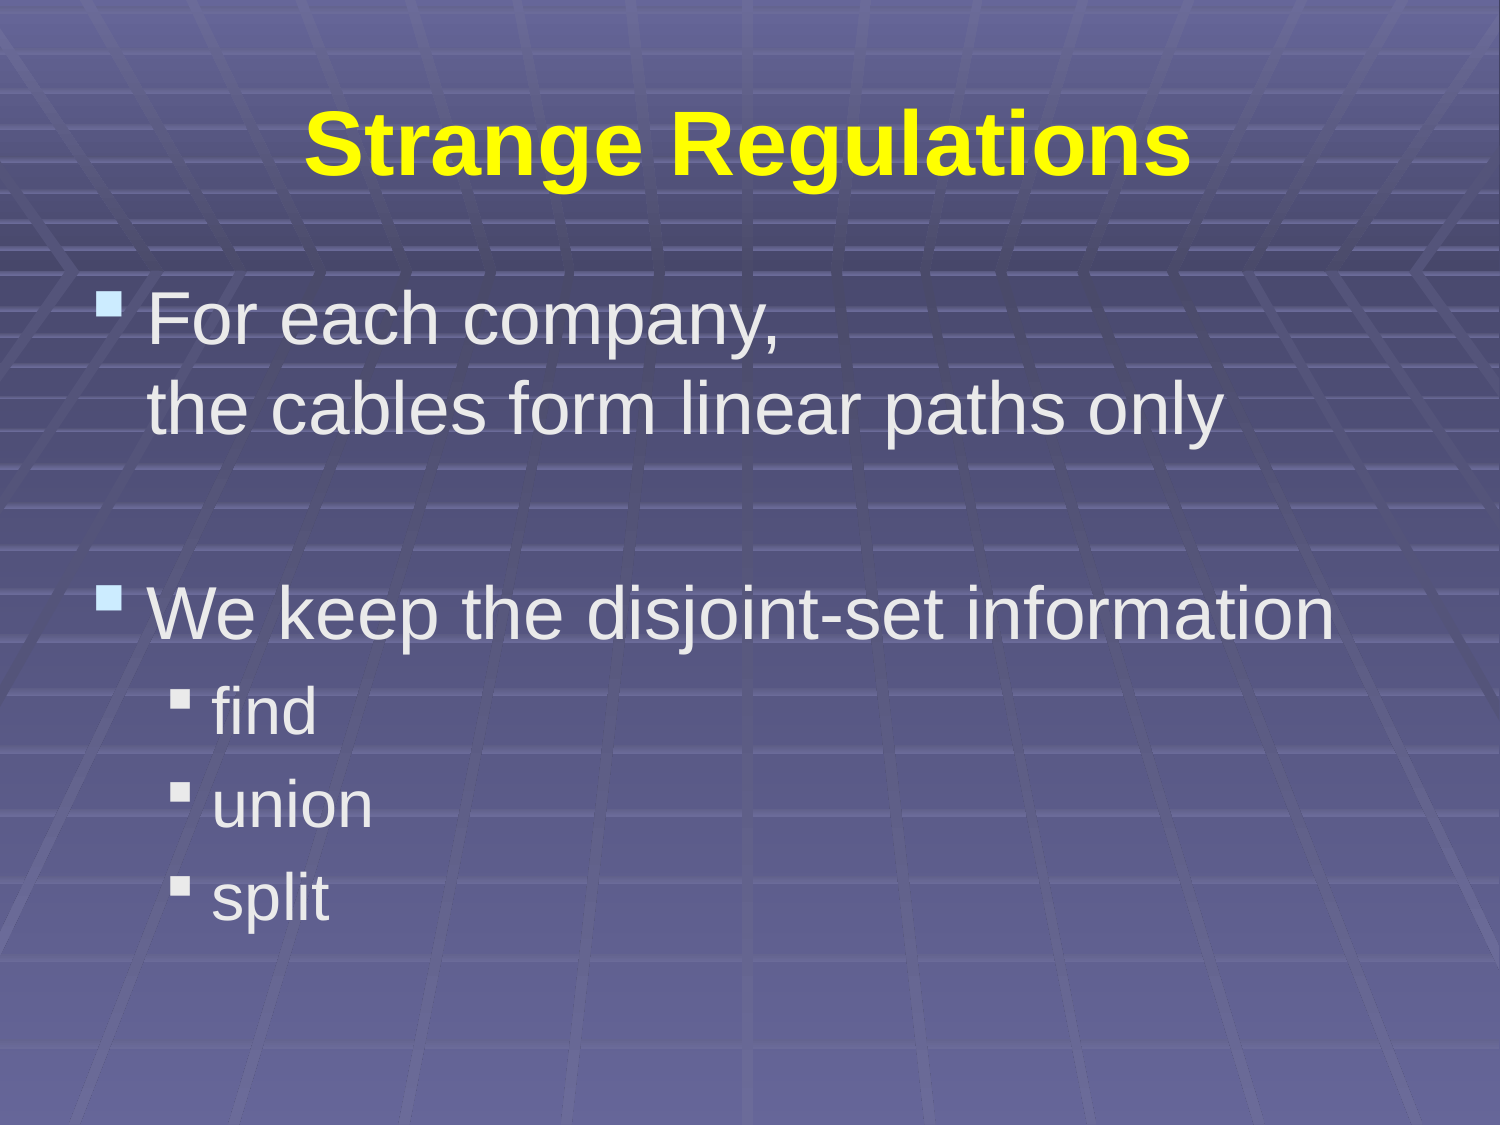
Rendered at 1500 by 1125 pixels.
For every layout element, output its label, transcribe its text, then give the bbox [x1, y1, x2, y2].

list For each company, the cables form linear paths only We keep the disjoint-set information find union split [74, 261, 1425, 1001]
title Strange Regulations [74, 44, 1425, 233]
